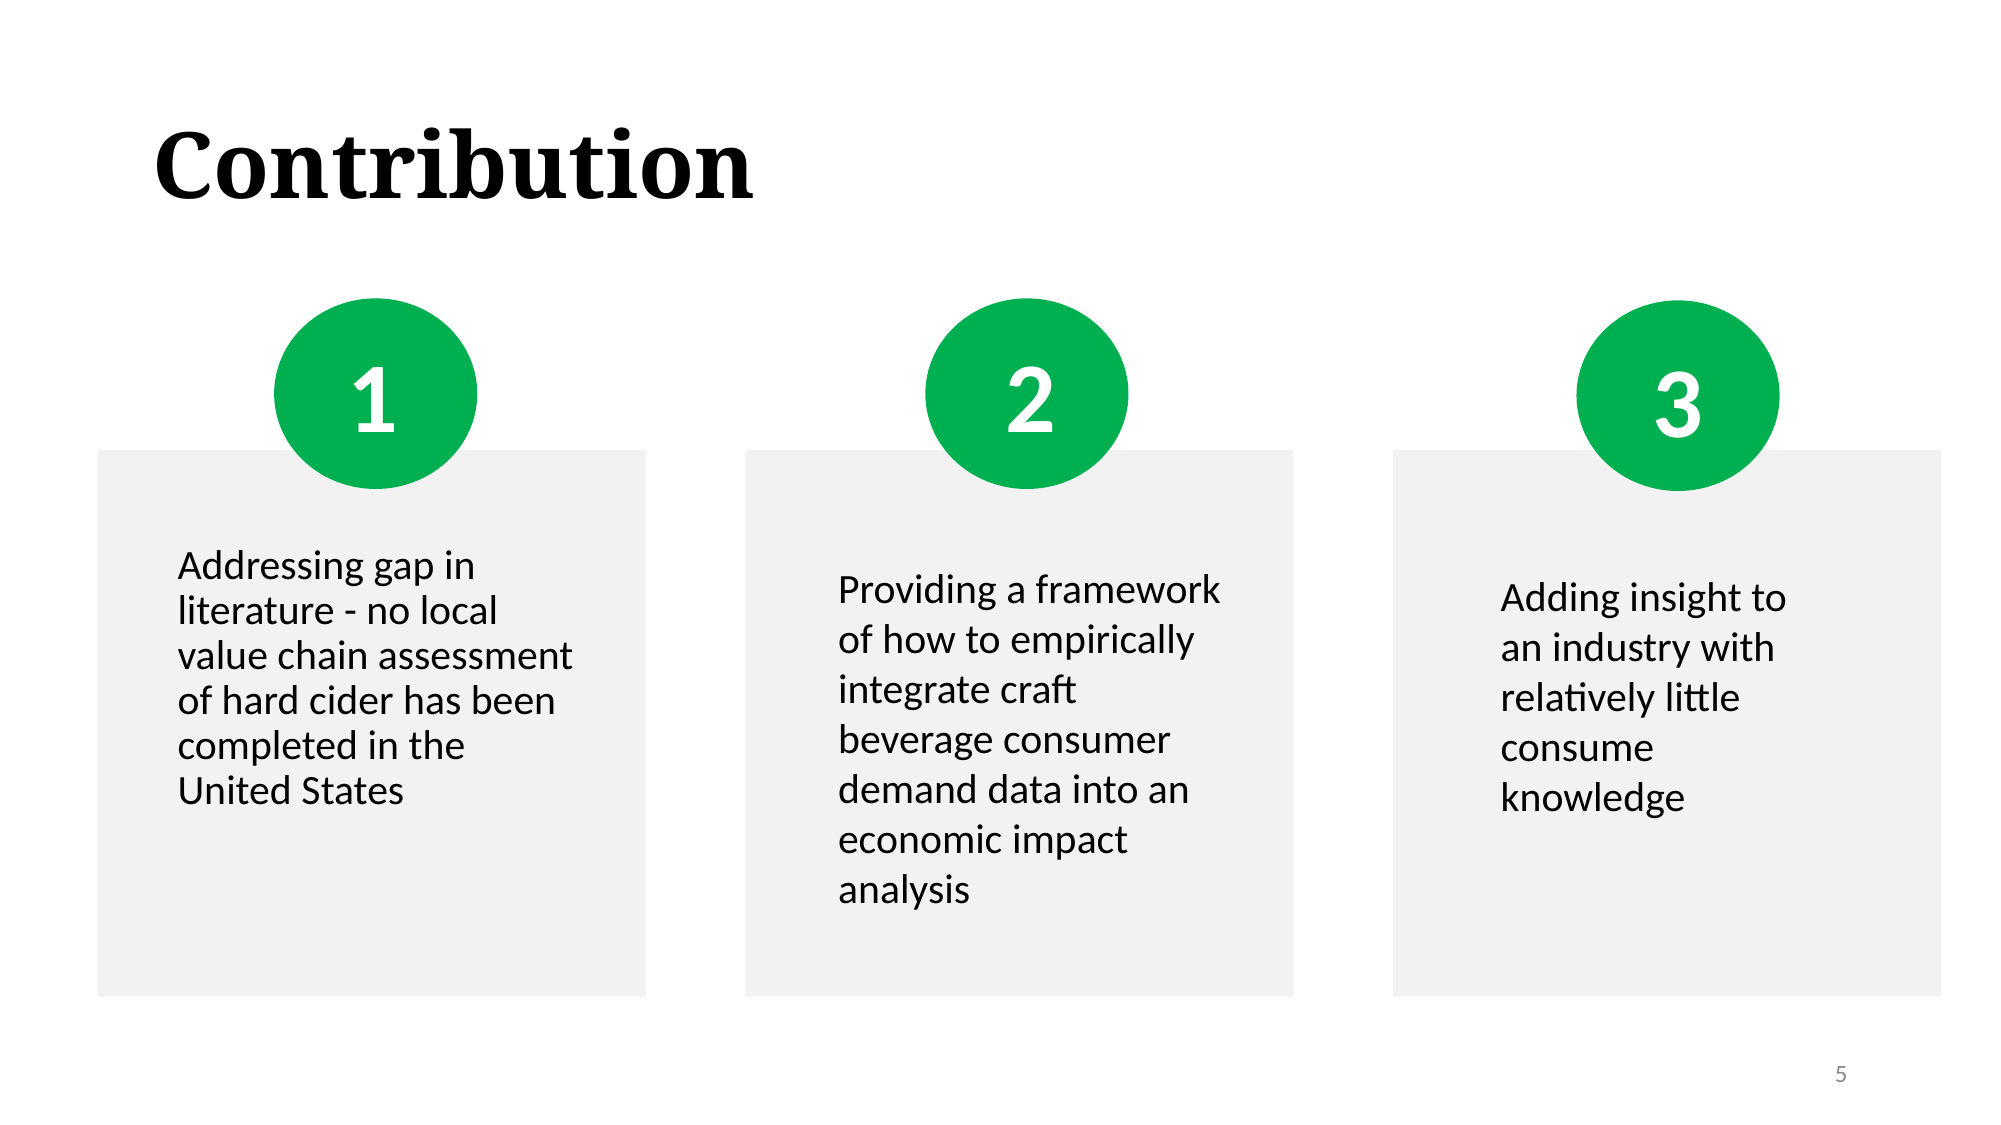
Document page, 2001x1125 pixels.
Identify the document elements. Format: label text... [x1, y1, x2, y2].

text_box [273, 297, 479, 491]
text_box [924, 297, 1101, 491]
slide_number 5 [1412, 1042, 1863, 1103]
text_box Providing a framework of how to empirically integrate craft beverage consumer demand data into an economic impact analysis [823, 554, 1247, 920]
text_box [97, 449, 647, 998]
text_box [1107, 333, 1130, 454]
text_box [1392, 449, 1942, 998]
text_box [744, 449, 1295, 998]
text_box 2 [990, 325, 1107, 461]
text_box 3 [1637, 330, 1753, 466]
text_box [1575, 299, 1781, 493]
text_box 1 [332, 325, 449, 461]
title Contribution [137, 59, 1863, 278]
text_box Adding insight to an industry with relatively little consume knowledge [1485, 562, 1849, 828]
list Addressing gap in literature - no local value chain assessment of hard cider has been completed in the United States [162, 535, 590, 941]
